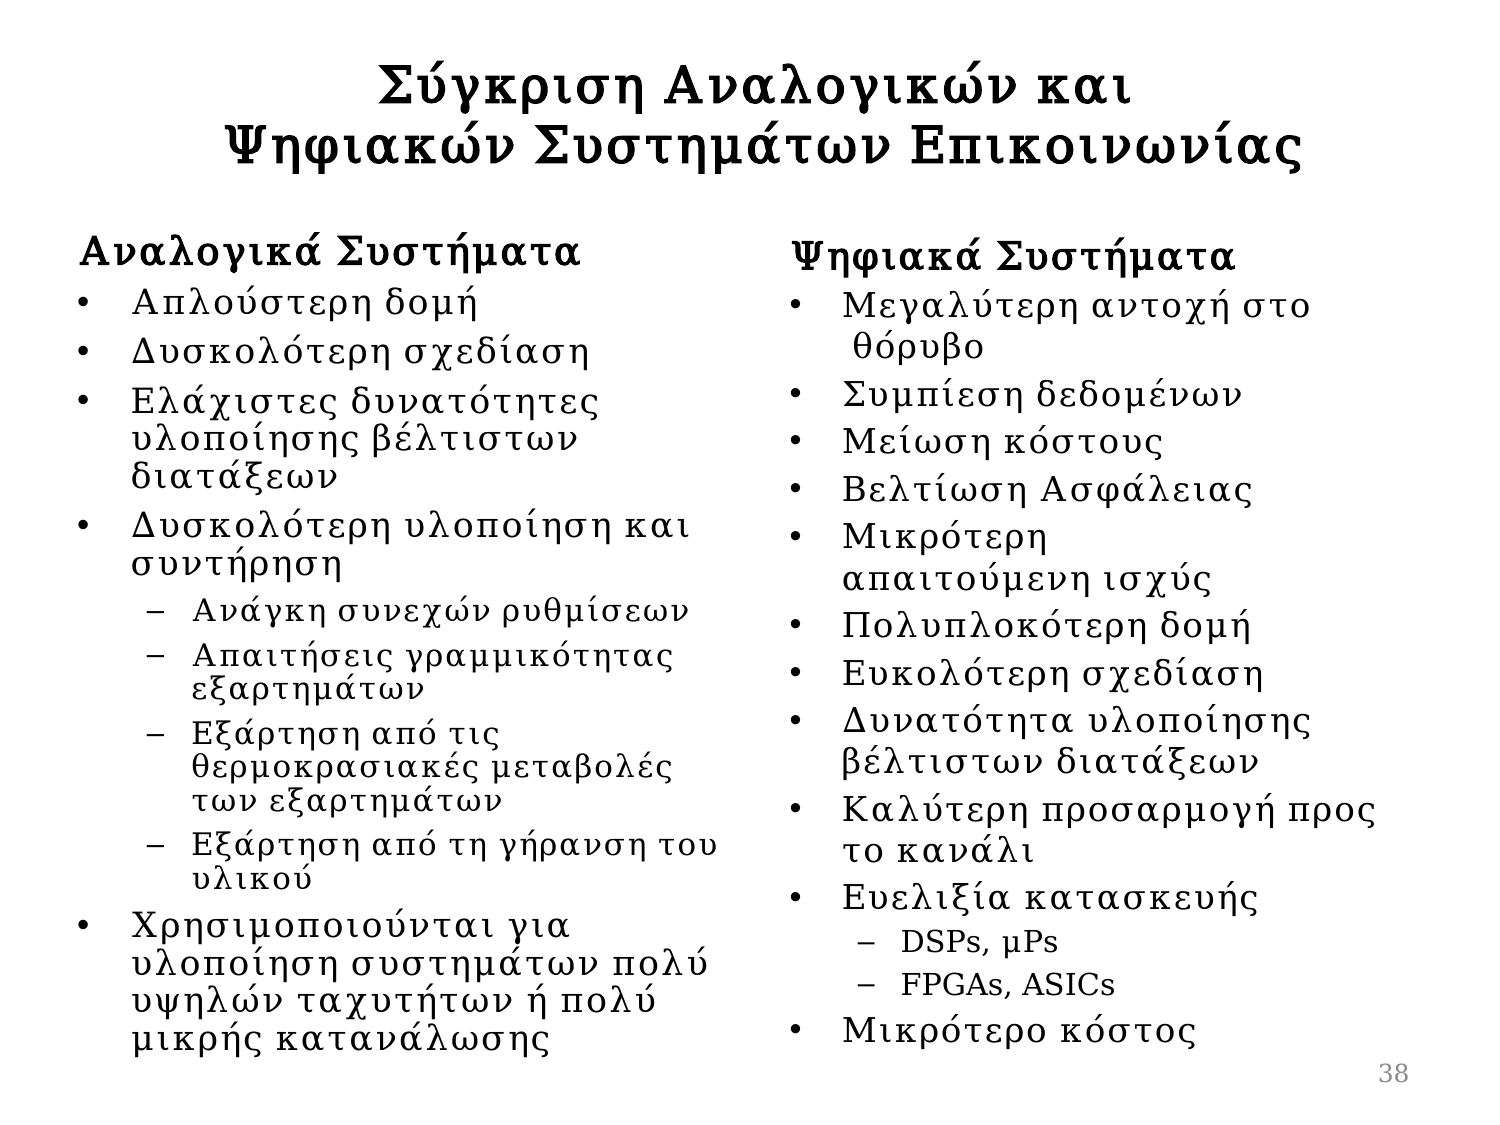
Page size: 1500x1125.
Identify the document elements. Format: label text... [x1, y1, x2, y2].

list Ψηφιακά Συστήματα Μεγαλύτερη αντοχή στο θόρυβο Συμπίεση δεδομένων Μείωση κόστους Βελτίωση Ασφάλειας Μικρότερη απαιτούμενη ισχύς Πολυπλοκότερη δομή Ευκολότερη σχεδίαση Δυνατότητα υλοποίησης βέλτιστων διατάξεων Καλύτερη προσαρμογή προς το κανάλι Ευελιξία κατασκευής DSPs, μPs FPGAs, ASICs Μικρότερο κόστος [774, 223, 1400, 1059]
list Αναλογικά Συστήματα Απλούστερη δομή Δυσκολότερη σχεδίαση Ελάχιστες δυνατότητες υλοποίησης βέλτιστων διατάξεων Δυσκολότερη υλοποίηση και συντήρηση Ανάγκη συνεχών ρυθμίσεων Απαιτήσεις γραμμικότητας εξαρτημάτων Εξάρτηση από τις θερμοκρασιακές μεταβολές των εξαρτημάτων Εξάρτηση από τη γήρανση του υλικού Χρησιμοποιούνται για υλοποίηση συστημάτων πολύ υψηλών ταχυτήτων ή πολύ μικρής κατανάλωσης [62, 223, 750, 1071]
title Σύγκριση Αναλογικών και Ψηφιακών Συστημάτων Επικοινωνίας [125, 37, 1400, 188]
slide_number 38 [1074, 1042, 1425, 1103]
